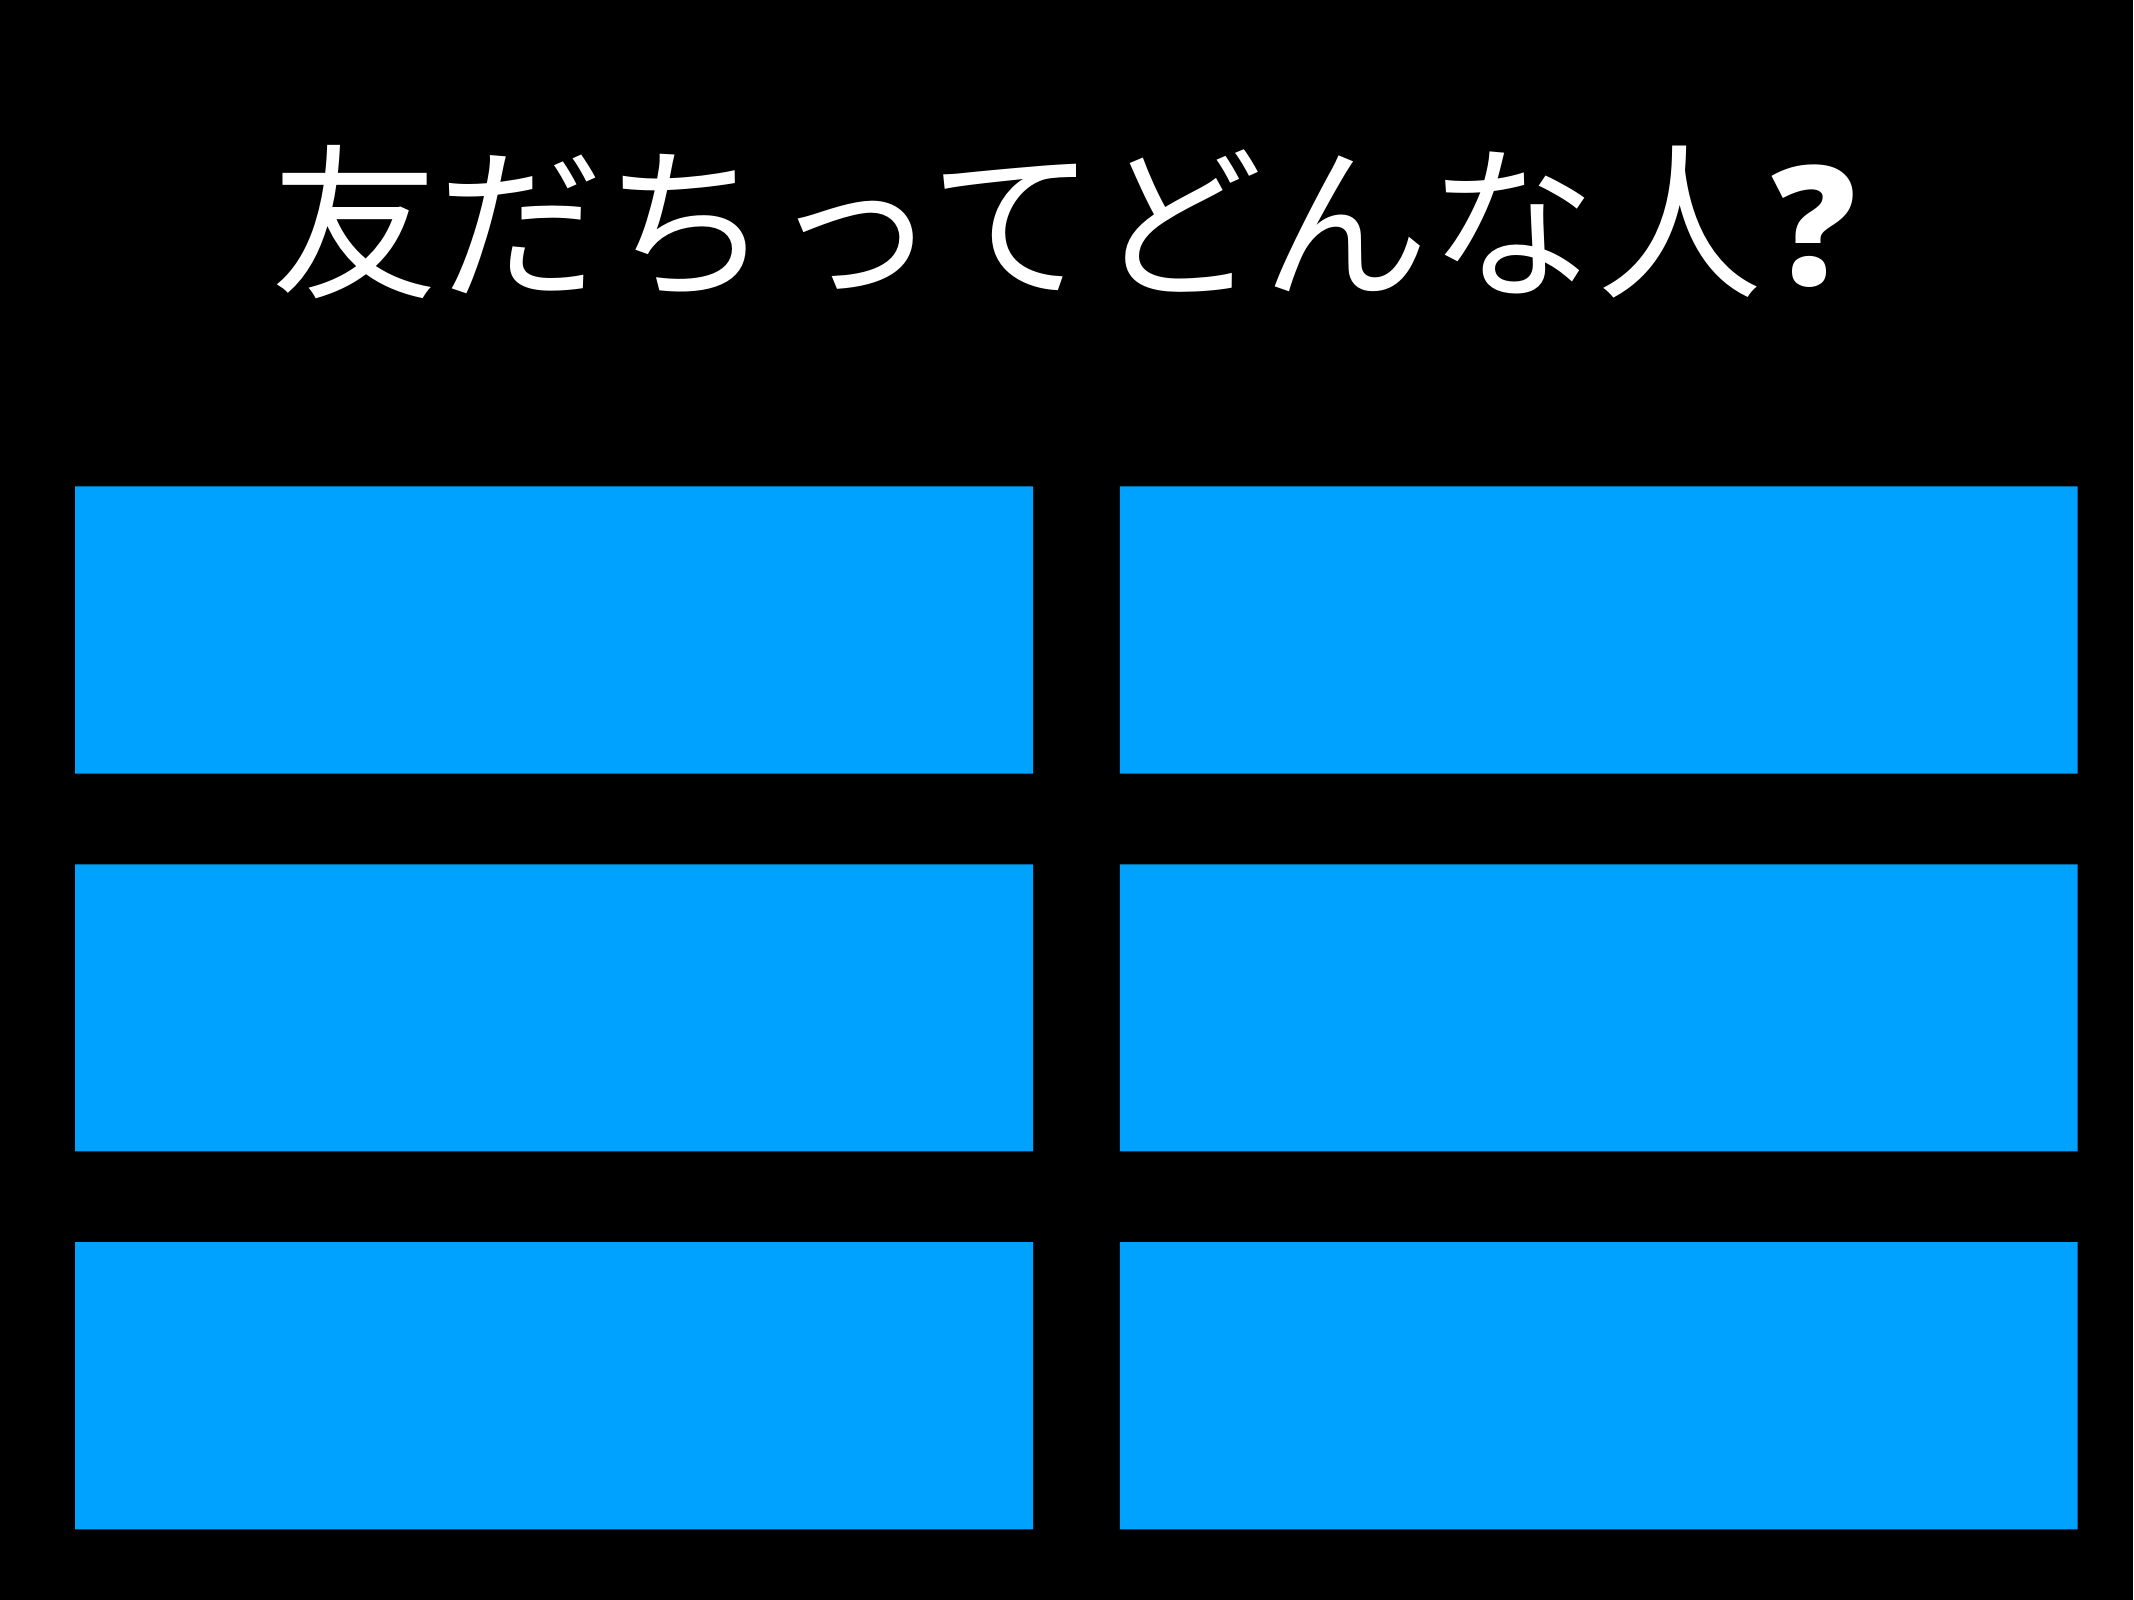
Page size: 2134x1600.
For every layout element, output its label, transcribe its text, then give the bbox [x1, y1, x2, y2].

text_box [75, 486, 1034, 774]
text_box [1119, 864, 2078, 1152]
text_box [1119, 486, 2078, 774]
text_box [75, 864, 1034, 1152]
title 友だちってどんな人❓ [155, 41, 1978, 397]
text_box [75, 1242, 1034, 1530]
text_box [1119, 1242, 2078, 1530]
